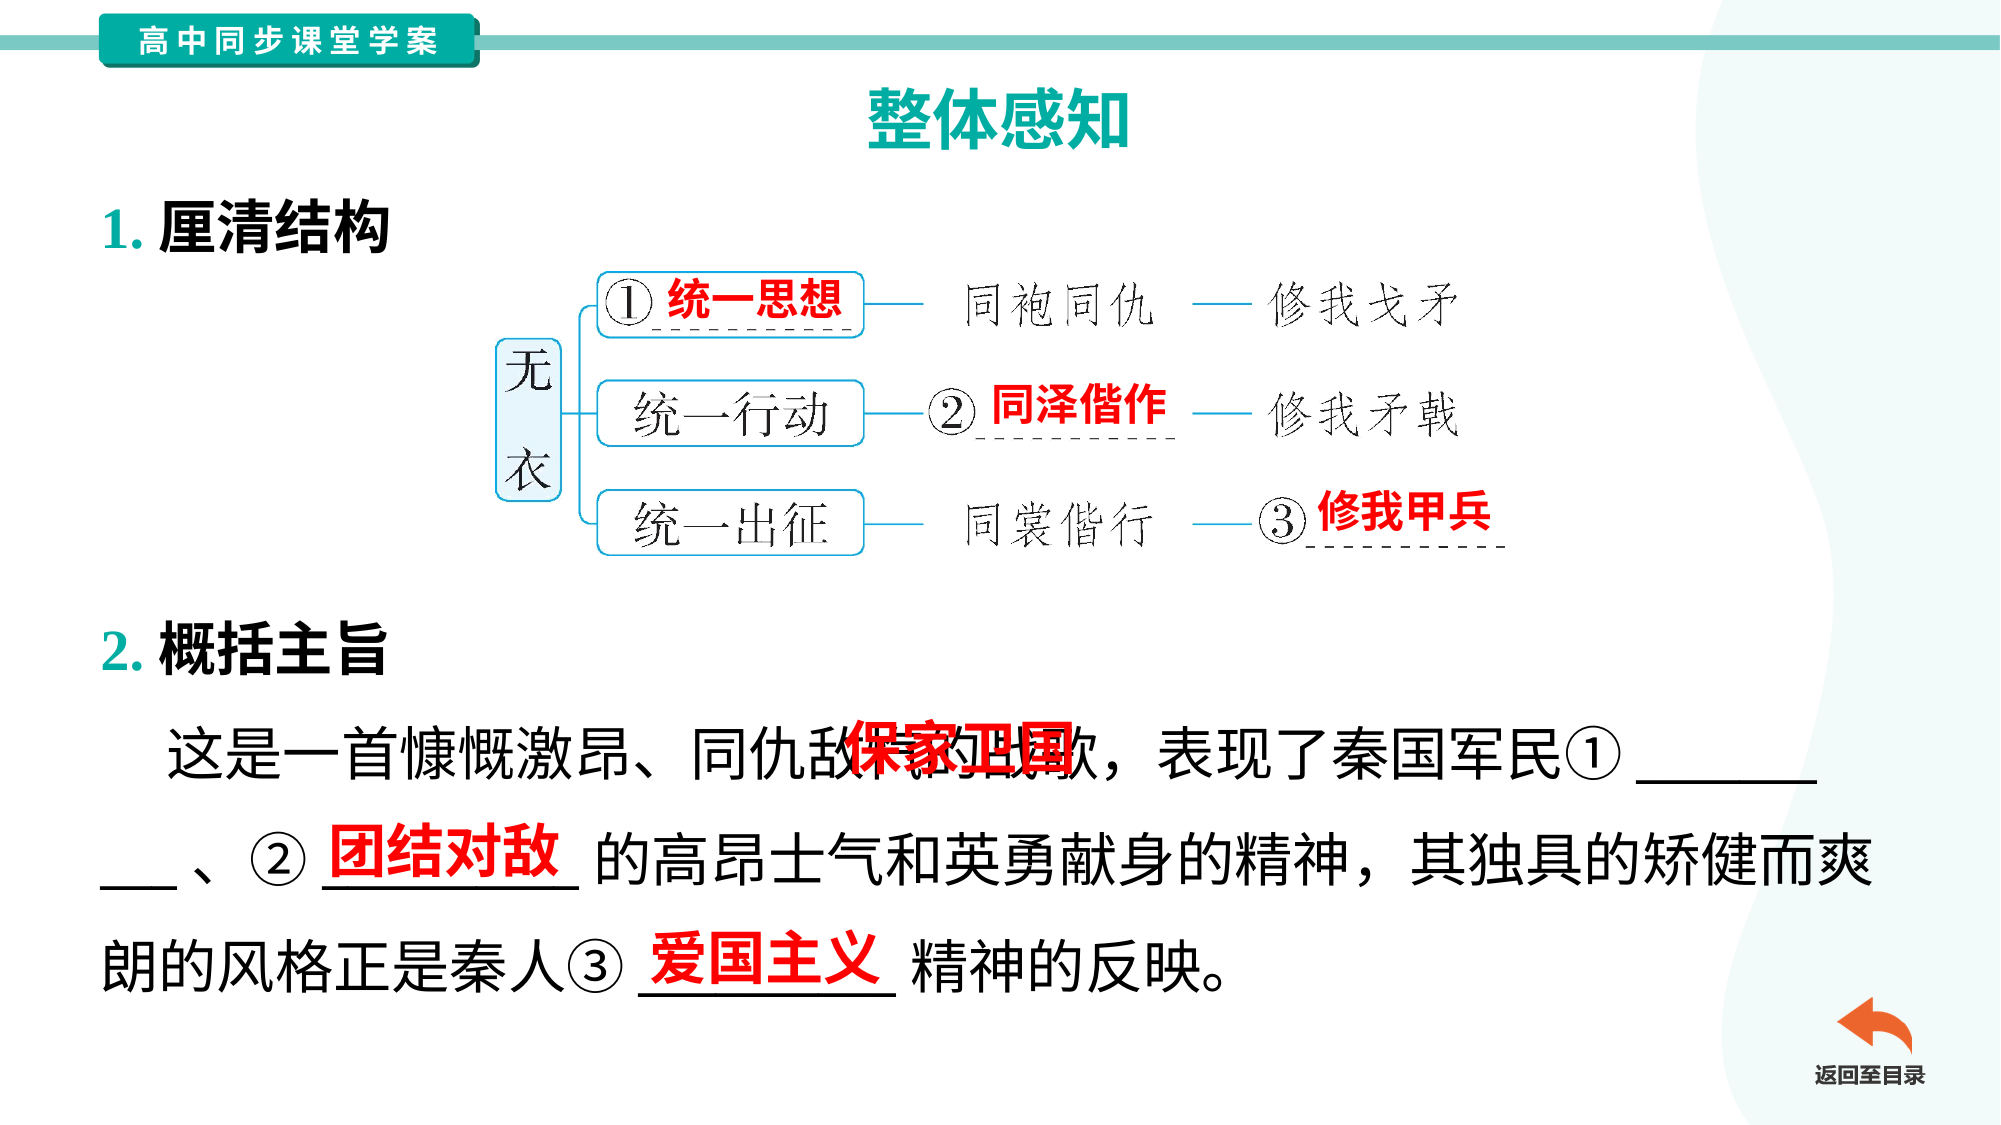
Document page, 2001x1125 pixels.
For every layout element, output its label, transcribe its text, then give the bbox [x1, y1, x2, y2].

text_box 1.厘清结构 [100, 156, 1899, 261]
text_box 整体感知 [100, 76, 1899, 156]
text_box 这是一首慷慨激昂、同仇敌忾的战歌，表现了秦国军民①_______ ___、②__________的高昂士气和英勇献身的精神，其独具的矫健而爽 朗的风格正是秦人③__________精神的反映。 [100, 887, 1899, 1000]
text_box 团结对敌 [306, 782, 584, 885]
picture [0, 0, 2000, 1125]
text_box 爱国主义 [627, 888, 904, 991]
text_box 保家卫国 [100, 676, 1899, 887]
text_box 2.概括主旨 [100, 577, 1899, 676]
